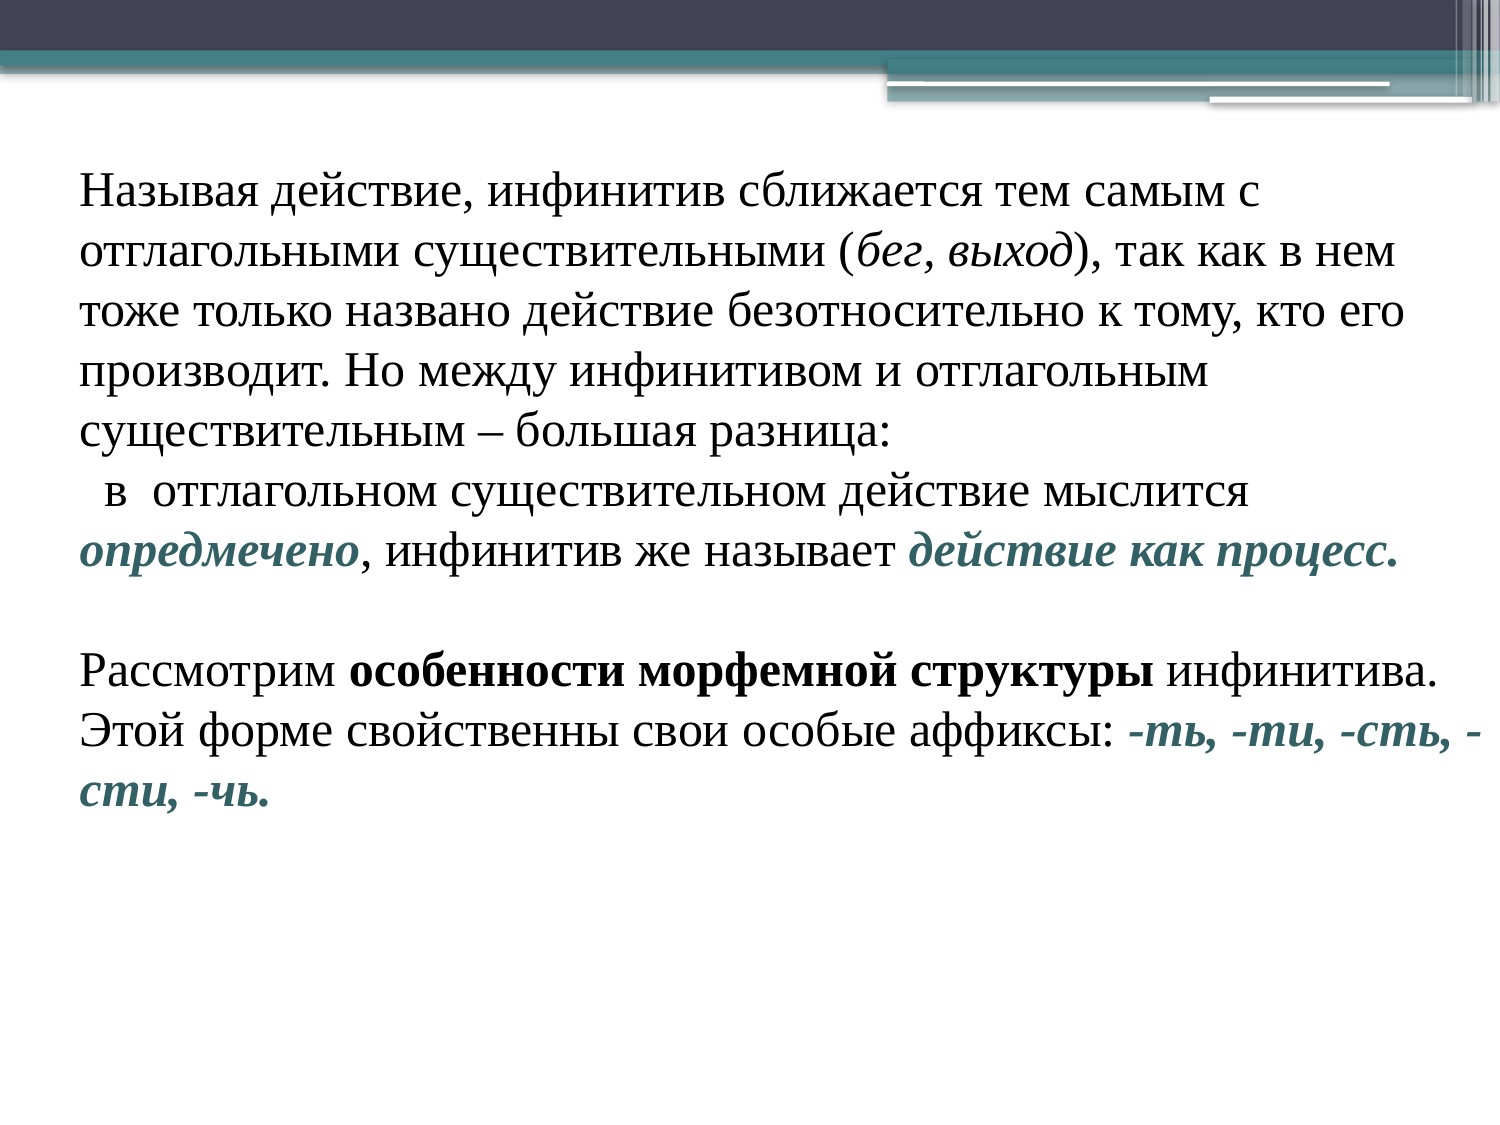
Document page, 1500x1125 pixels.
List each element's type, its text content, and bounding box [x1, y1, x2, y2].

text_box Называя действие, инфинитив сближается тем самым с отглагольными существительными (бег, выход), так как в нем тоже только названо действие безотносительно к тому, кто его производит. Но между инфинитивом и отглагольным существительным – большая разница: в отглагольном существительном действие мыслится опредмечено, инфинитив же называет действие как процесс. Рассмотрим особенности морфемной структуры инфинитива. Этой форме свойственны свои особые аффиксы: -ть, -ти, -сть, -сти, -чь. [64, 148, 1500, 824]
